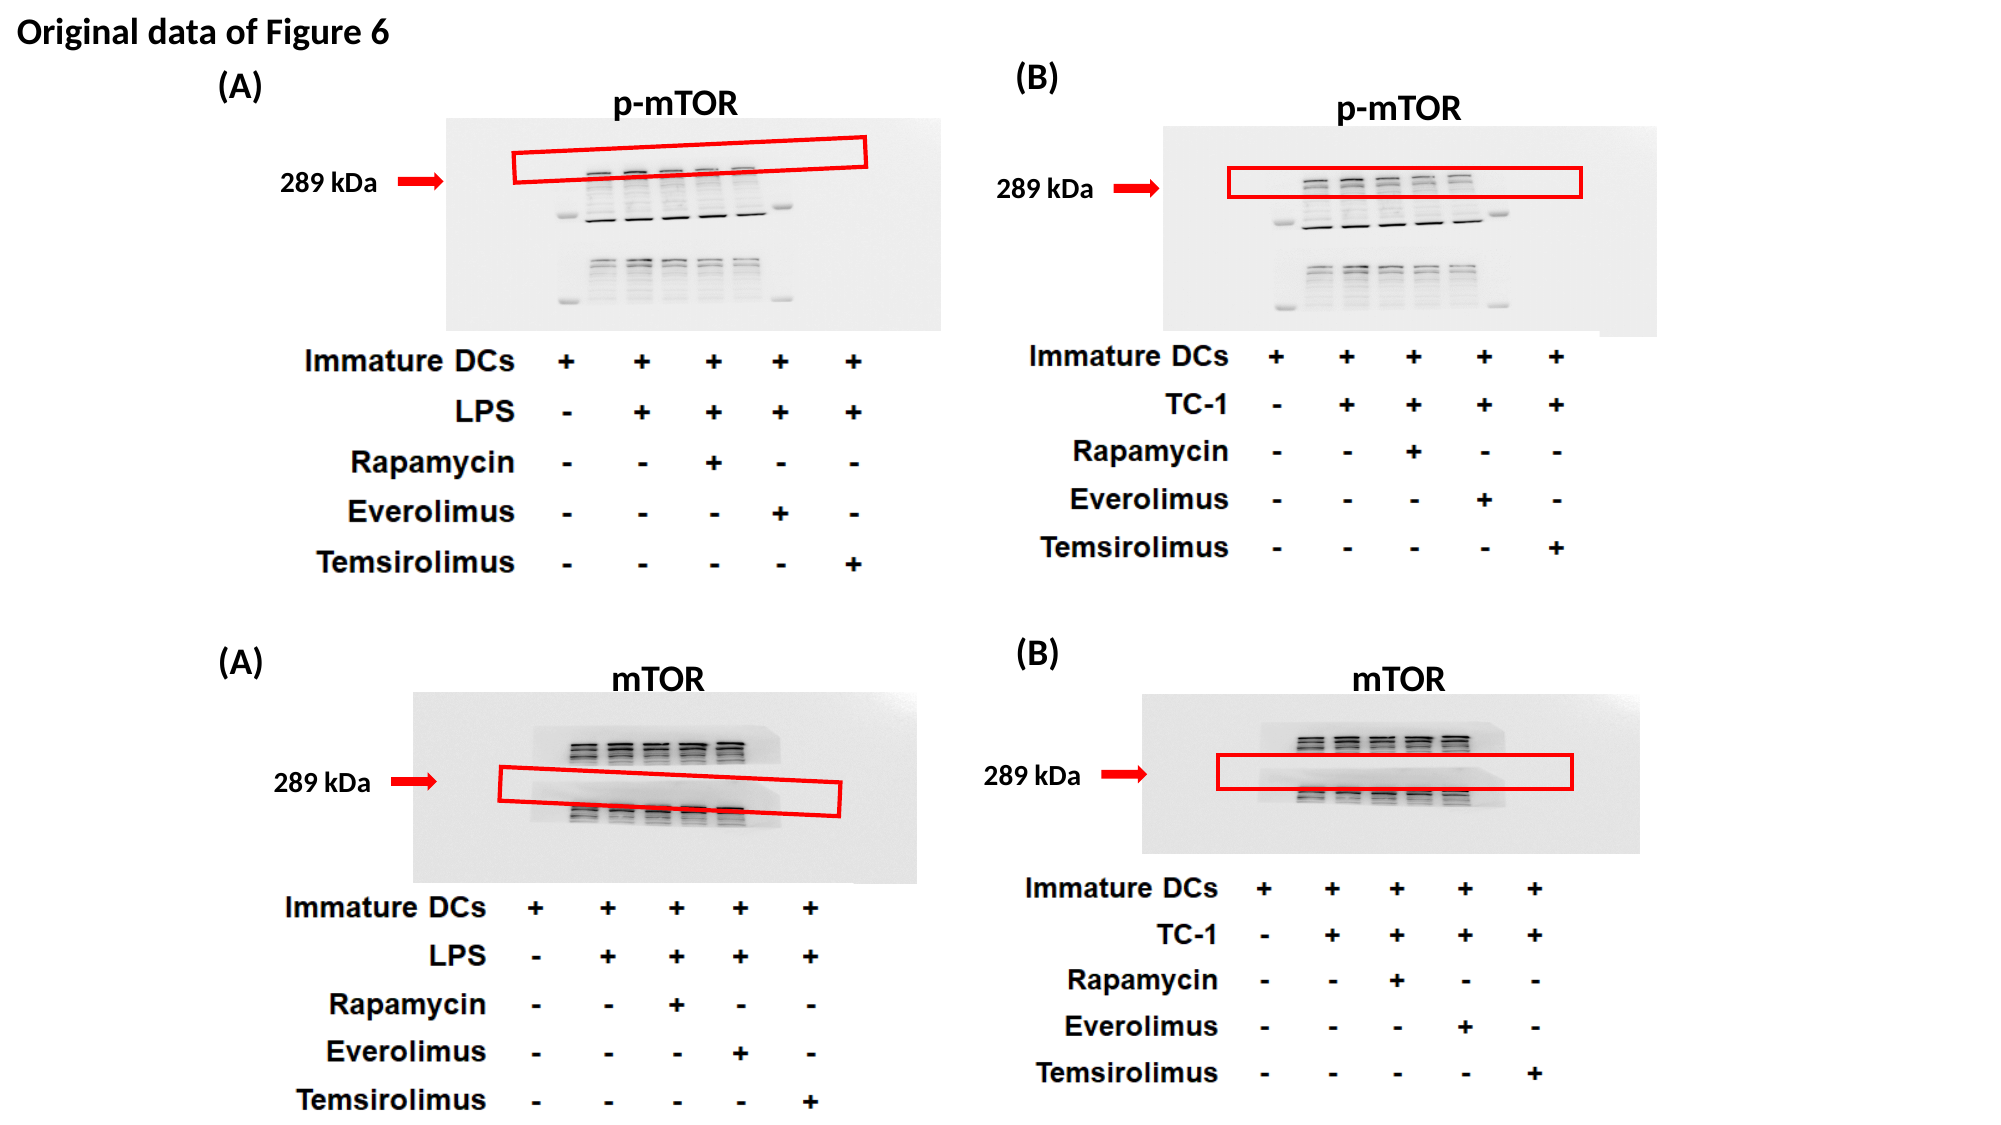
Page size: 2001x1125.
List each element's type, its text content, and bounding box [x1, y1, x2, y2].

text_box Original data of Figure 6 [2, 0, 406, 60]
text_box (A) [202, 60, 279, 114]
text_box 289 kDa [968, 748, 1097, 799]
picture [1003, 126, 1657, 561]
picture [266, 692, 917, 1115]
text_box [391, 777, 413, 786]
picture [1142, 694, 1640, 854]
picture [1000, 864, 1577, 1086]
text_box p-mTOR [597, 70, 754, 118]
text_box (A) [203, 629, 280, 690]
text_box mTOR [596, 646, 721, 692]
text_box (B) [1000, 620, 1076, 681]
picture [446, 118, 941, 331]
text_box (B) [1000, 44, 1075, 105]
picture [284, 336, 899, 578]
text_box 289 kDa [258, 755, 387, 806]
text_box [397, 172, 444, 191]
text_box [1101, 764, 1142, 784]
text_box [1113, 179, 1160, 198]
text_box 289 kDa [981, 162, 1110, 213]
text_box mTOR [1336, 646, 1461, 694]
text_box p-mTOR [1321, 75, 1477, 126]
text_box 289 kDa [265, 155, 393, 206]
